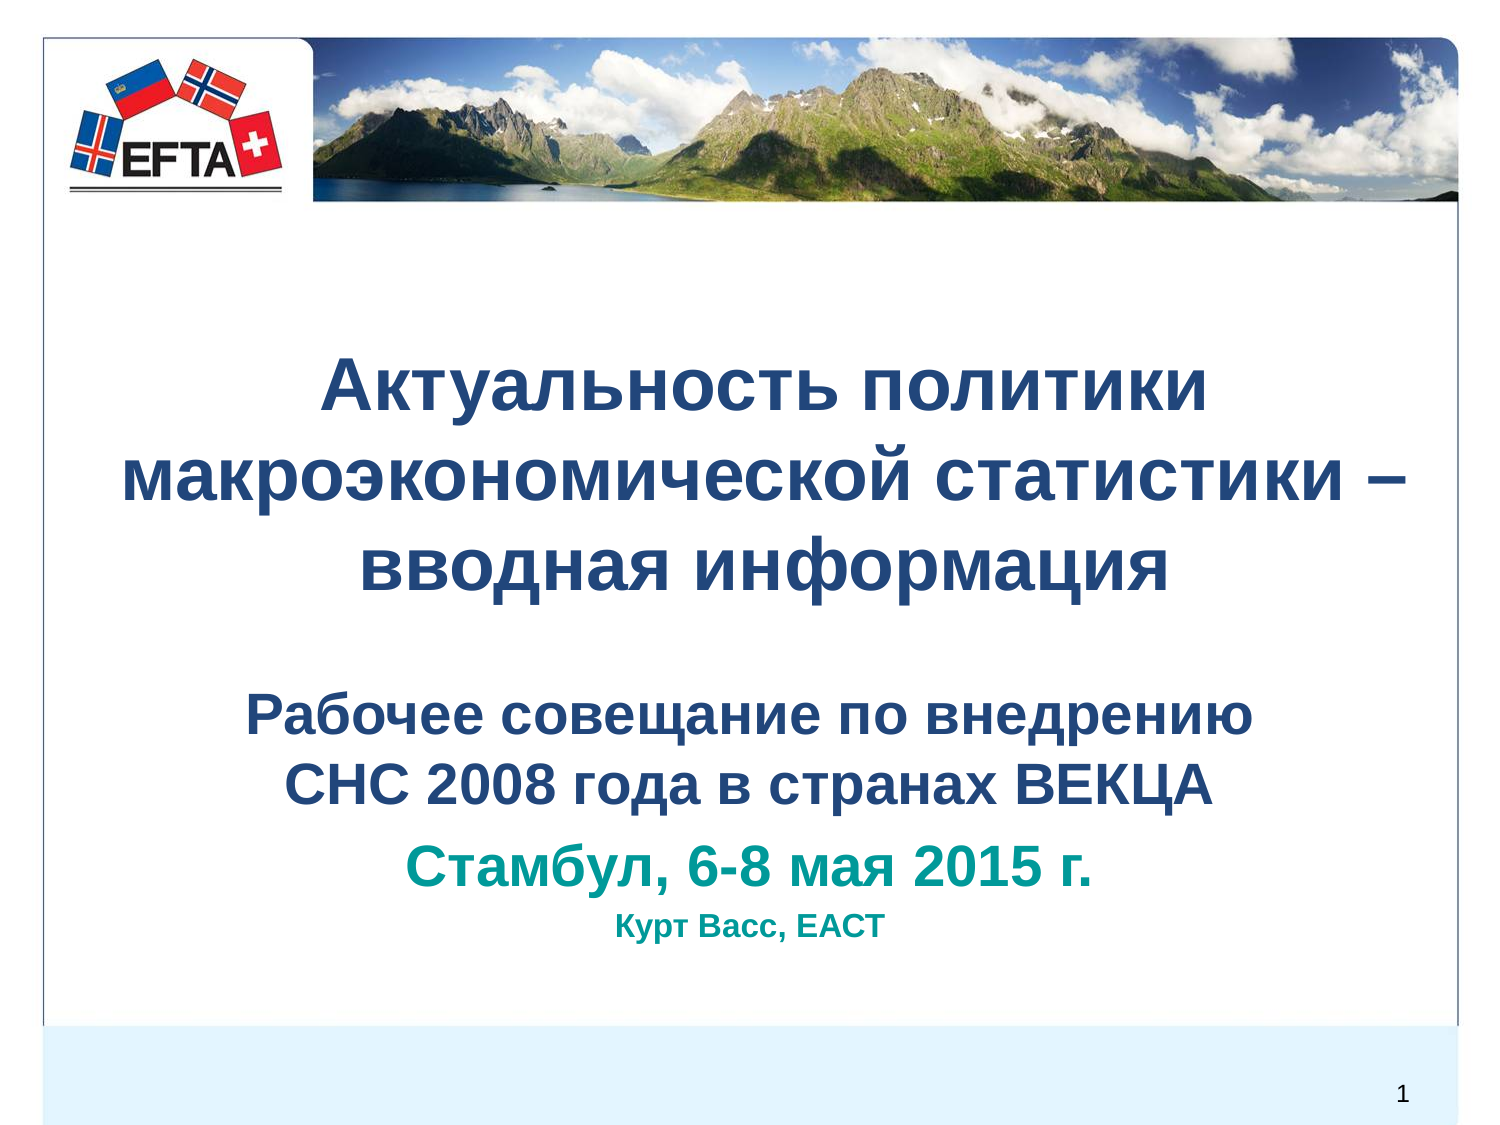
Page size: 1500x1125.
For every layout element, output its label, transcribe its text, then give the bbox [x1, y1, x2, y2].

picture [0, 19, 1500, 1125]
subtitle Рабочее совещание по внедрению CHC 2008 года в странах ВЕКЦА Стамбул, 6-8 мая 2015 г. Курт Васс, ЕАСТ [225, 668, 1275, 925]
title Актуальность политики макроэкономической статистики – вводная информация [29, 349, 1500, 591]
slide_number 1 [1074, 1070, 1425, 1125]
